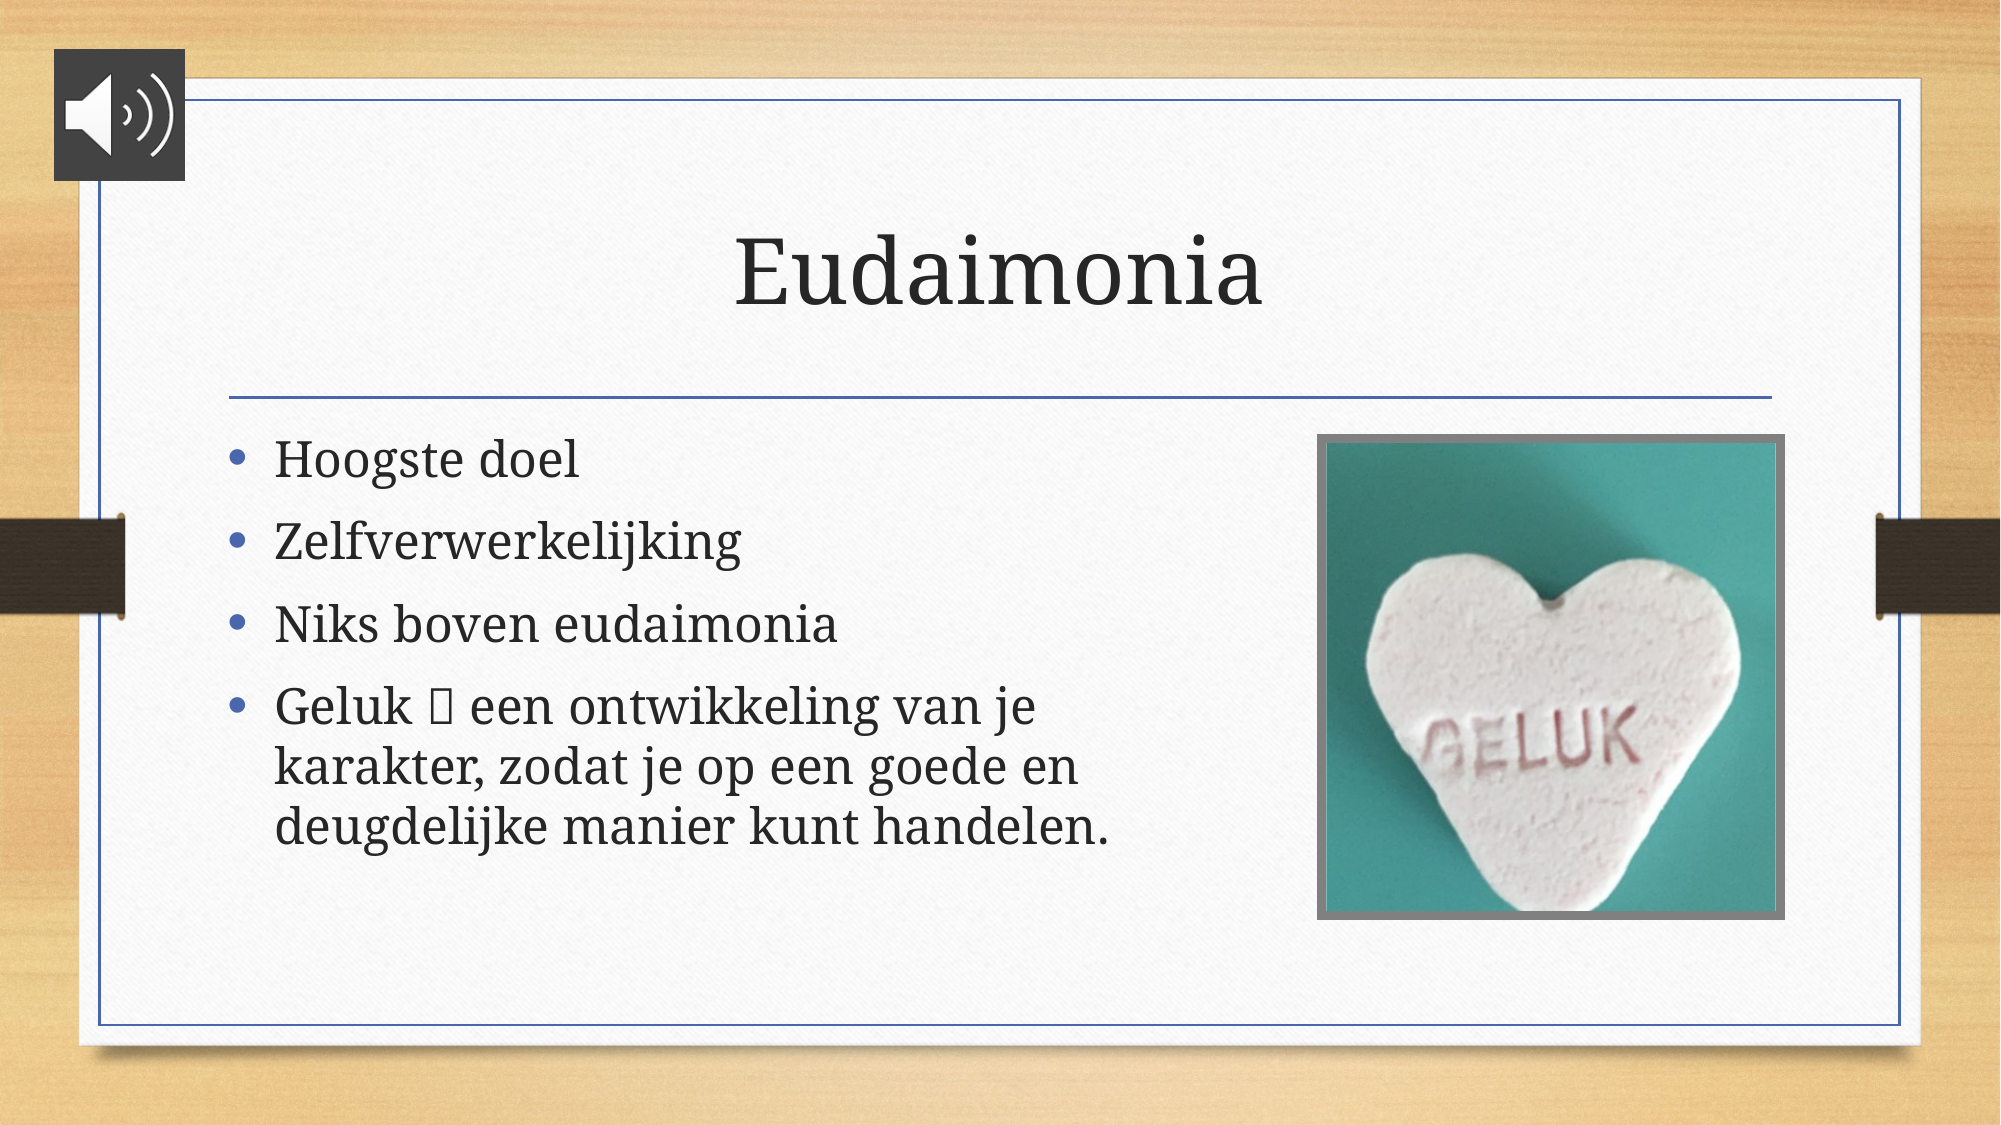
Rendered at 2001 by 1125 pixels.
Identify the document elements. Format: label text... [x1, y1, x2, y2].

list Hoogste doel Zelfverwerkelijking Niks boven eudaimonia Geluk  een ontwikkeling van je karakter, zodat je op een goede en deugdelijke manier kunt handelen. [212, 419, 1239, 964]
title Eudaimonia [212, 161, 1788, 375]
picture [0, 0, 2001, 1125]
